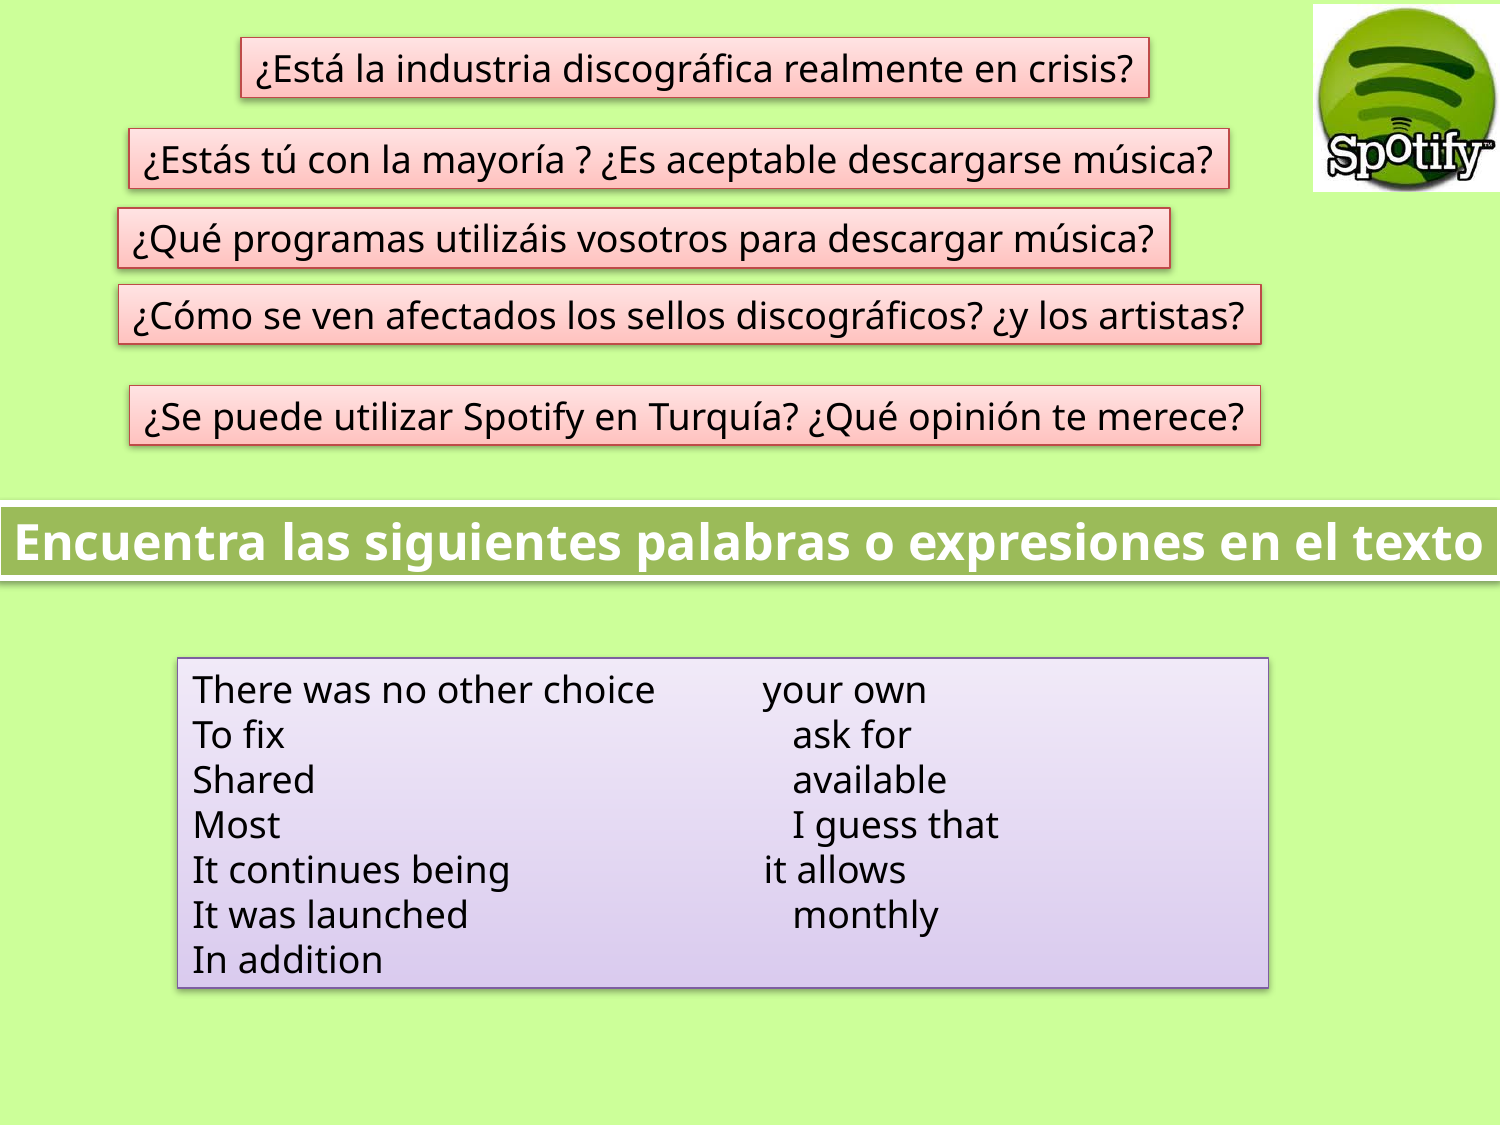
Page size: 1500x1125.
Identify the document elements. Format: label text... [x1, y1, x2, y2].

text_box Encuentra las siguientes palabras o expresiones en el texto [0, 500, 1500, 581]
text_box ¿Estás tú con la mayoría ? ¿Es aceptable descargarse música? [128, 128, 1230, 189]
text_box ¿Cómo se ven afectados los sellos discográficos? ¿y los artistas? [118, 284, 1262, 345]
picture [1312, 4, 1500, 192]
text_box ¿Se puede utilizar Spotify en Turquía? ¿Qué opinión te merece? [129, 385, 1261, 446]
text_box ¿Qué programas utilizáis vosotros para descargar música? [117, 207, 1171, 269]
text_box There was no other choice your own To fix ask for Shared available Most I guess that It continues being it allows It was launched monthly In addition [177, 657, 1269, 989]
text_box ¿Está la industria discográfica realmente en crisis? [240, 37, 1150, 98]
